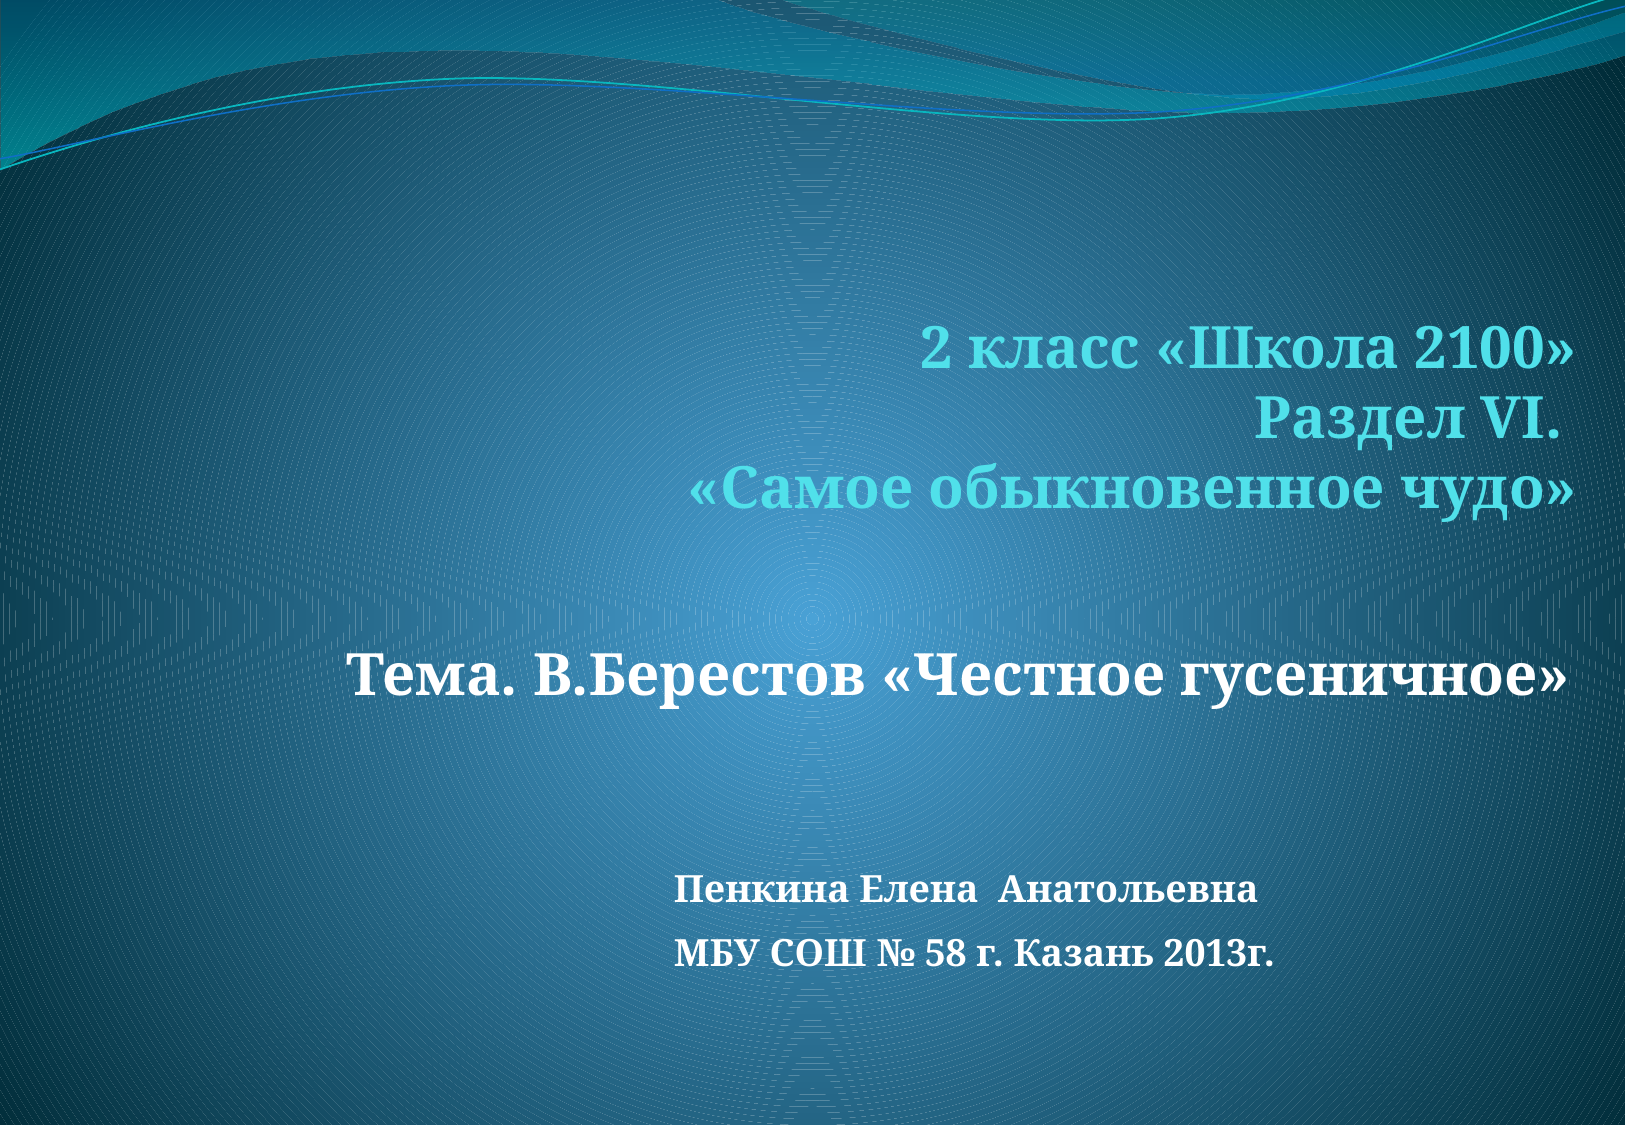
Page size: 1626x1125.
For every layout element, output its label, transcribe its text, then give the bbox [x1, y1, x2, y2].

title 2 класс «Школа 2100» Раздел VI. «Самое обыкновенное чудо» [44, 220, 1581, 591]
subtitle Тема. В.Берестов «Честное гусеничное» [70, 637, 1581, 905]
text_box Пенкина Елена Анатольевна МБУ СОШ № 58 г. Казань 2013г. [659, 857, 1568, 982]
